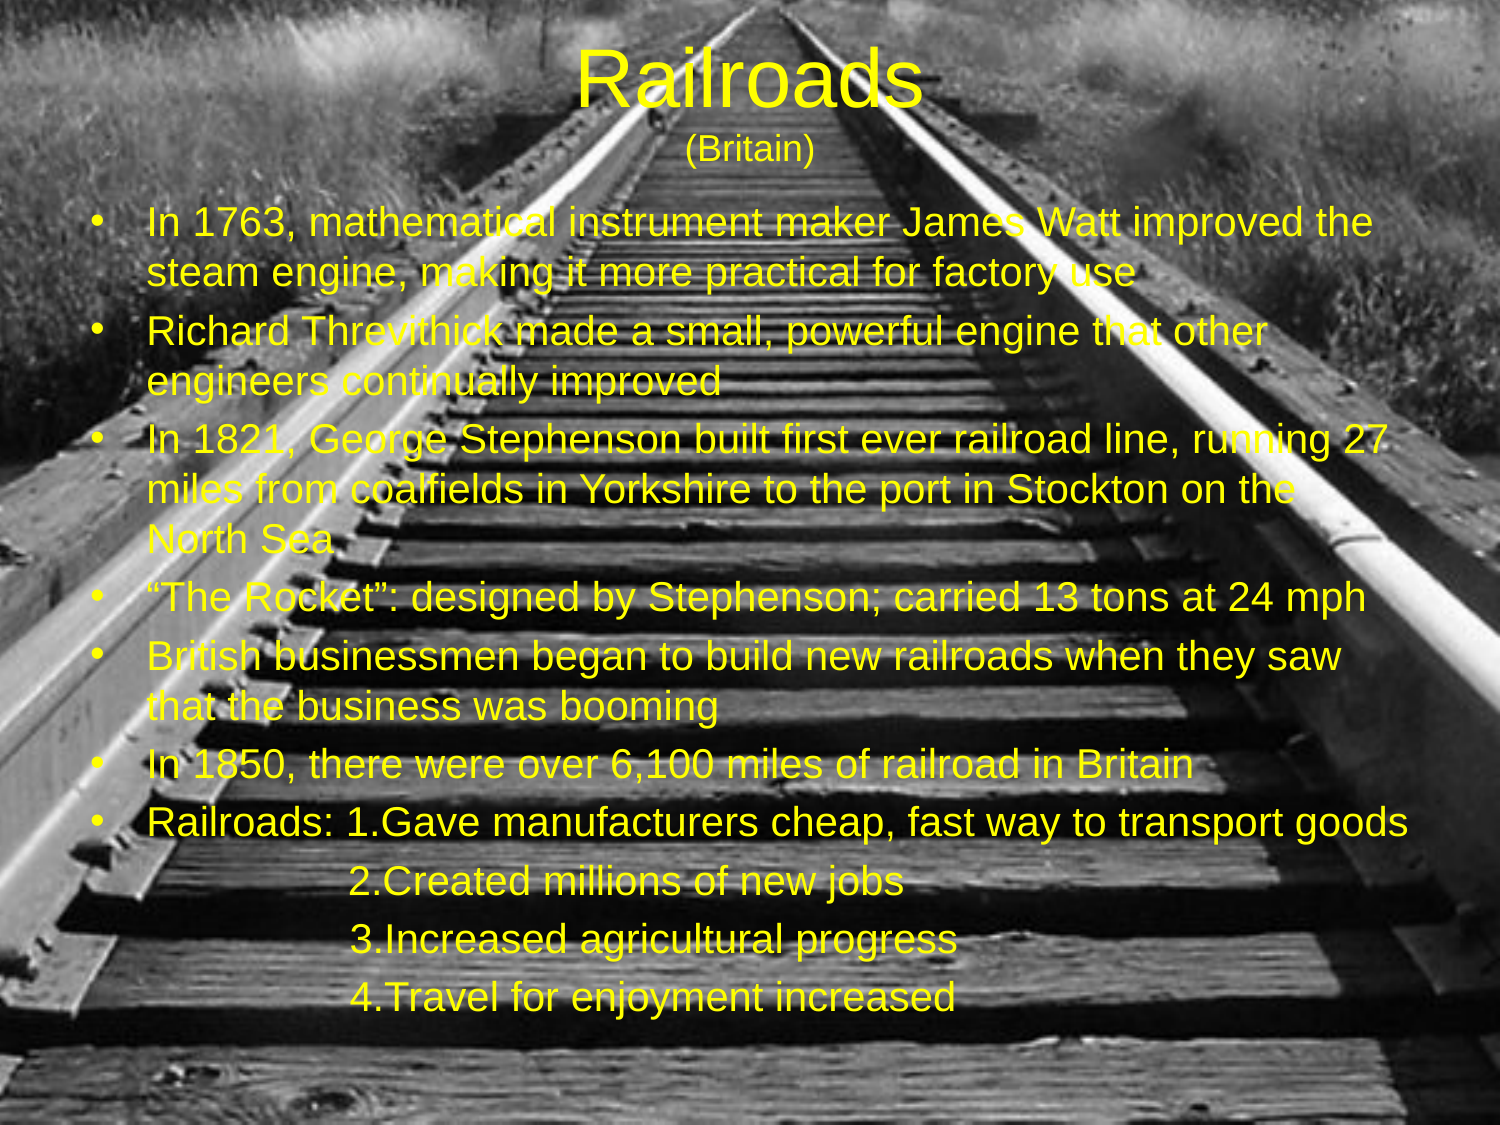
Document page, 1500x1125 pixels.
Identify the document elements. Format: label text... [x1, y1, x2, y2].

title Railroads (Britain) [75, 37, 1425, 155]
list In 1763, mathematical instrument maker James Watt improved the steam engine, making it more practical for factory use Richard Threvithick made a small, powerful engine that other engineers continually improved In 1821, George Stephenson built first ever railroad line, running 27 miles from coalfields in Yorkshire to the port in Stockton on the North Sea “The Rocket”: designed by Stephenson; carried 13 tons at 24 mph British businessmen began to build new railroads when they saw that the business was booming In 1850, there were over 6,100 miles of railroad in Britain Railroads: 1.Gave manufacturers cheap, fast way to transport goods 2.Created millions of new jobs 3.Increased agricultural progress 4.Travel for enjoyment increased [75, 187, 1425, 1125]
picture [0, 0, 1500, 1125]
